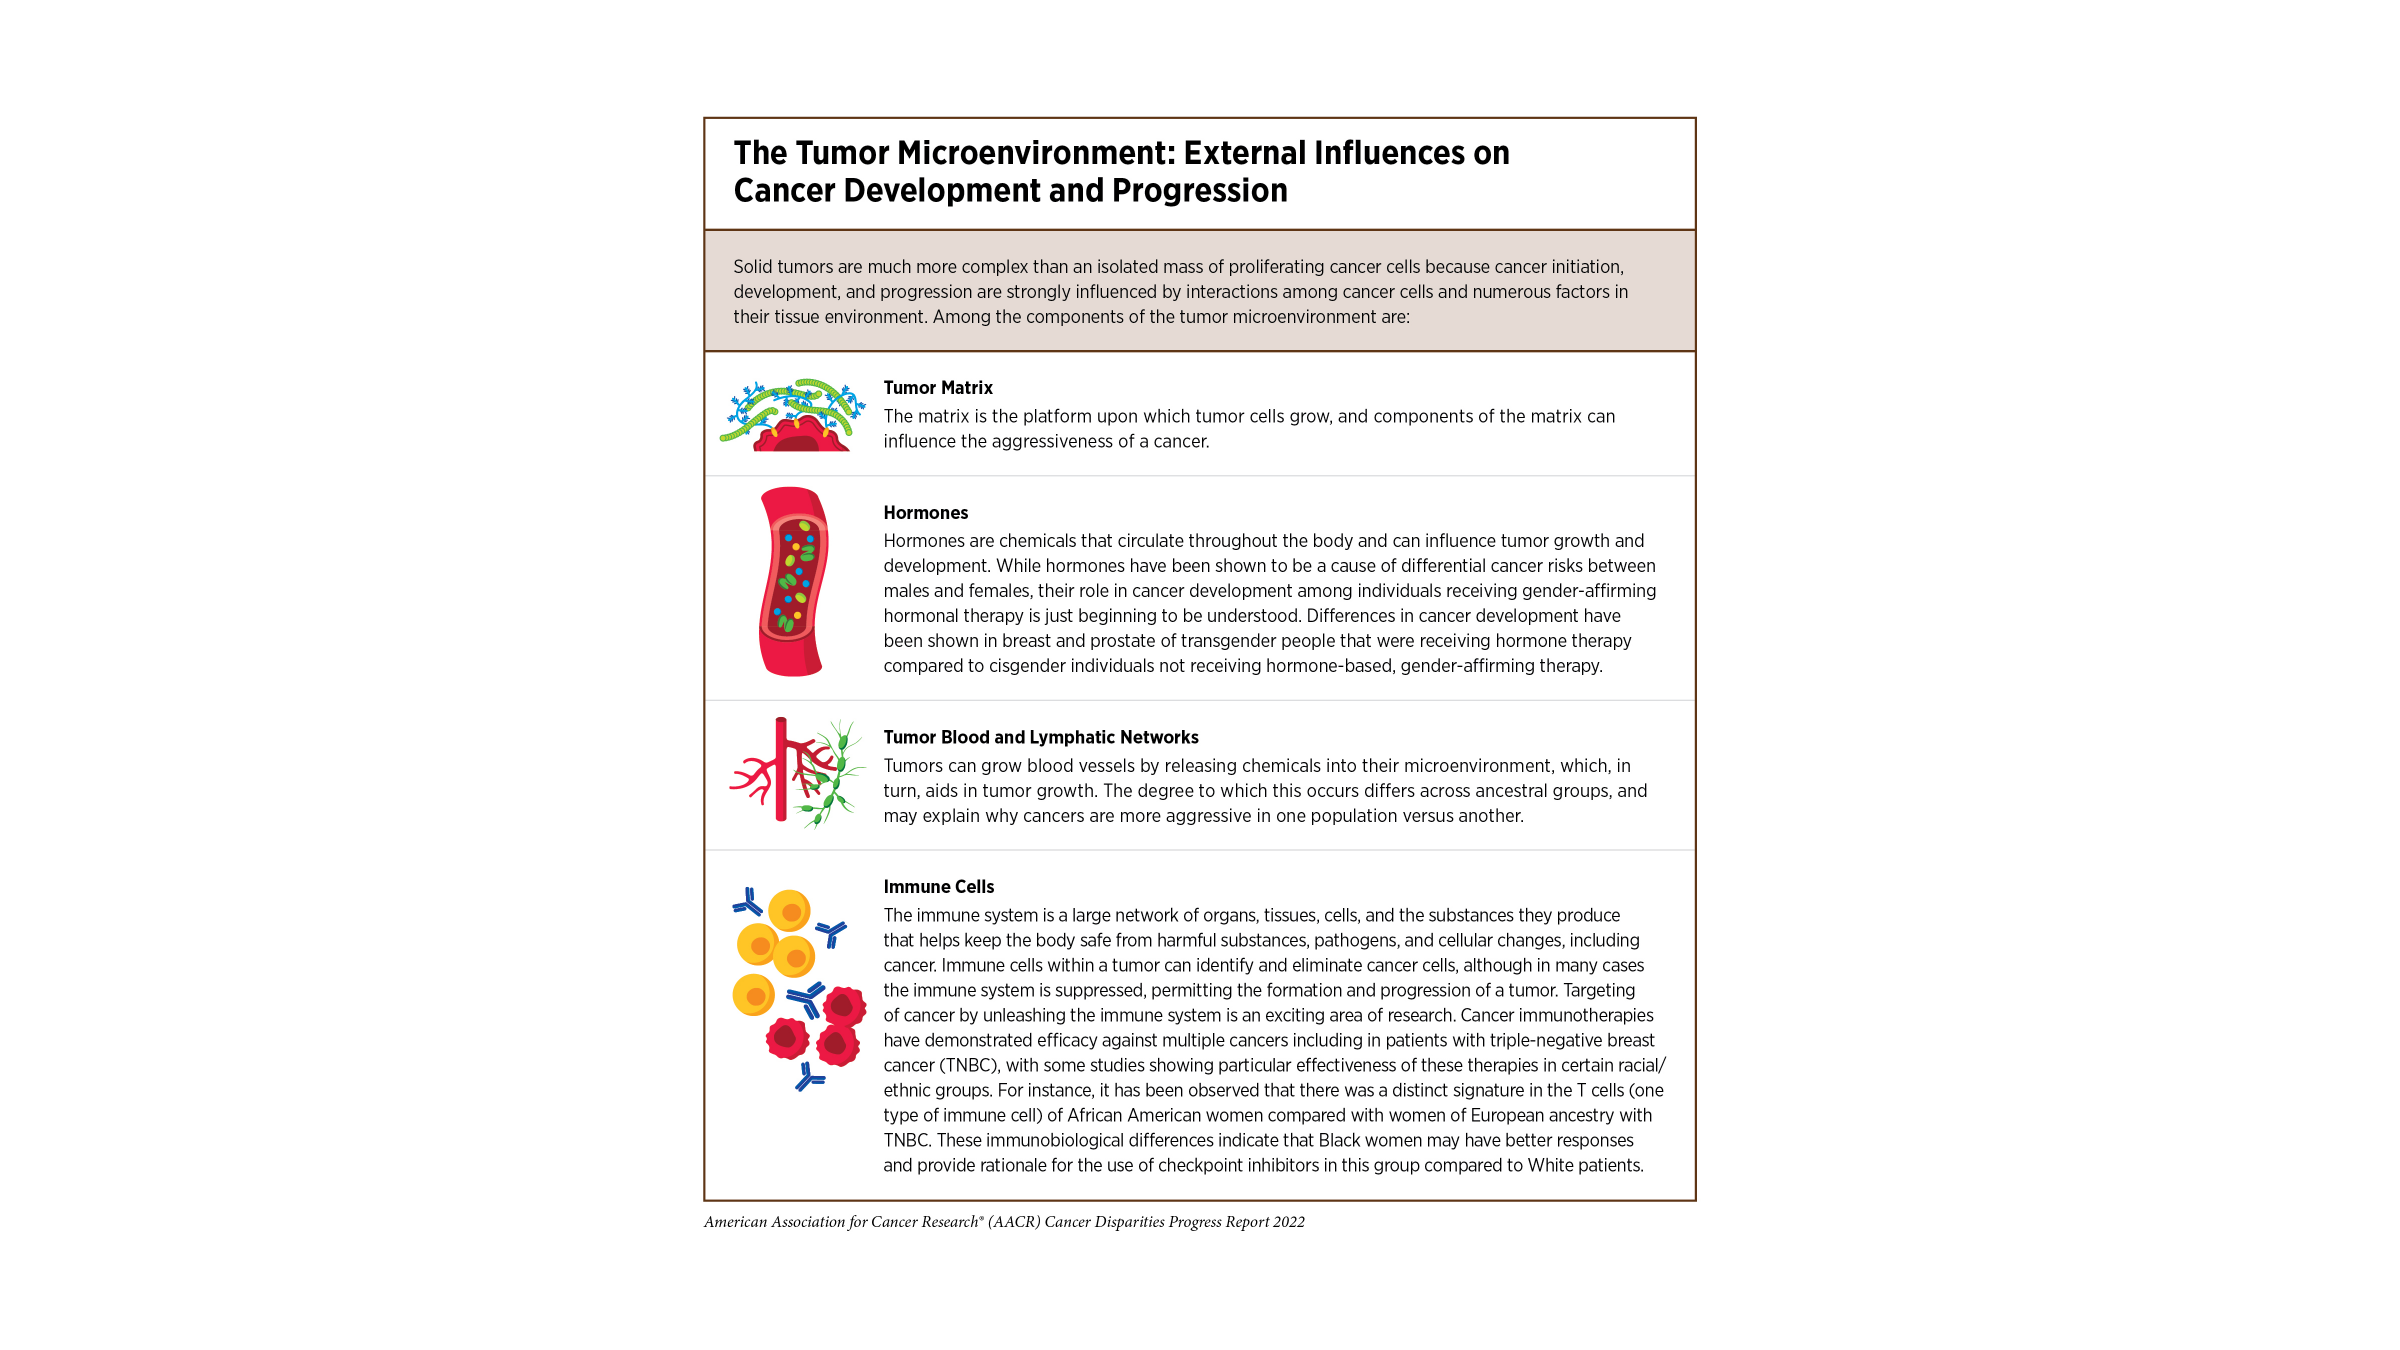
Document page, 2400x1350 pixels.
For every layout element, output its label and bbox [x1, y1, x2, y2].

picture [684, 98, 1716, 1252]
